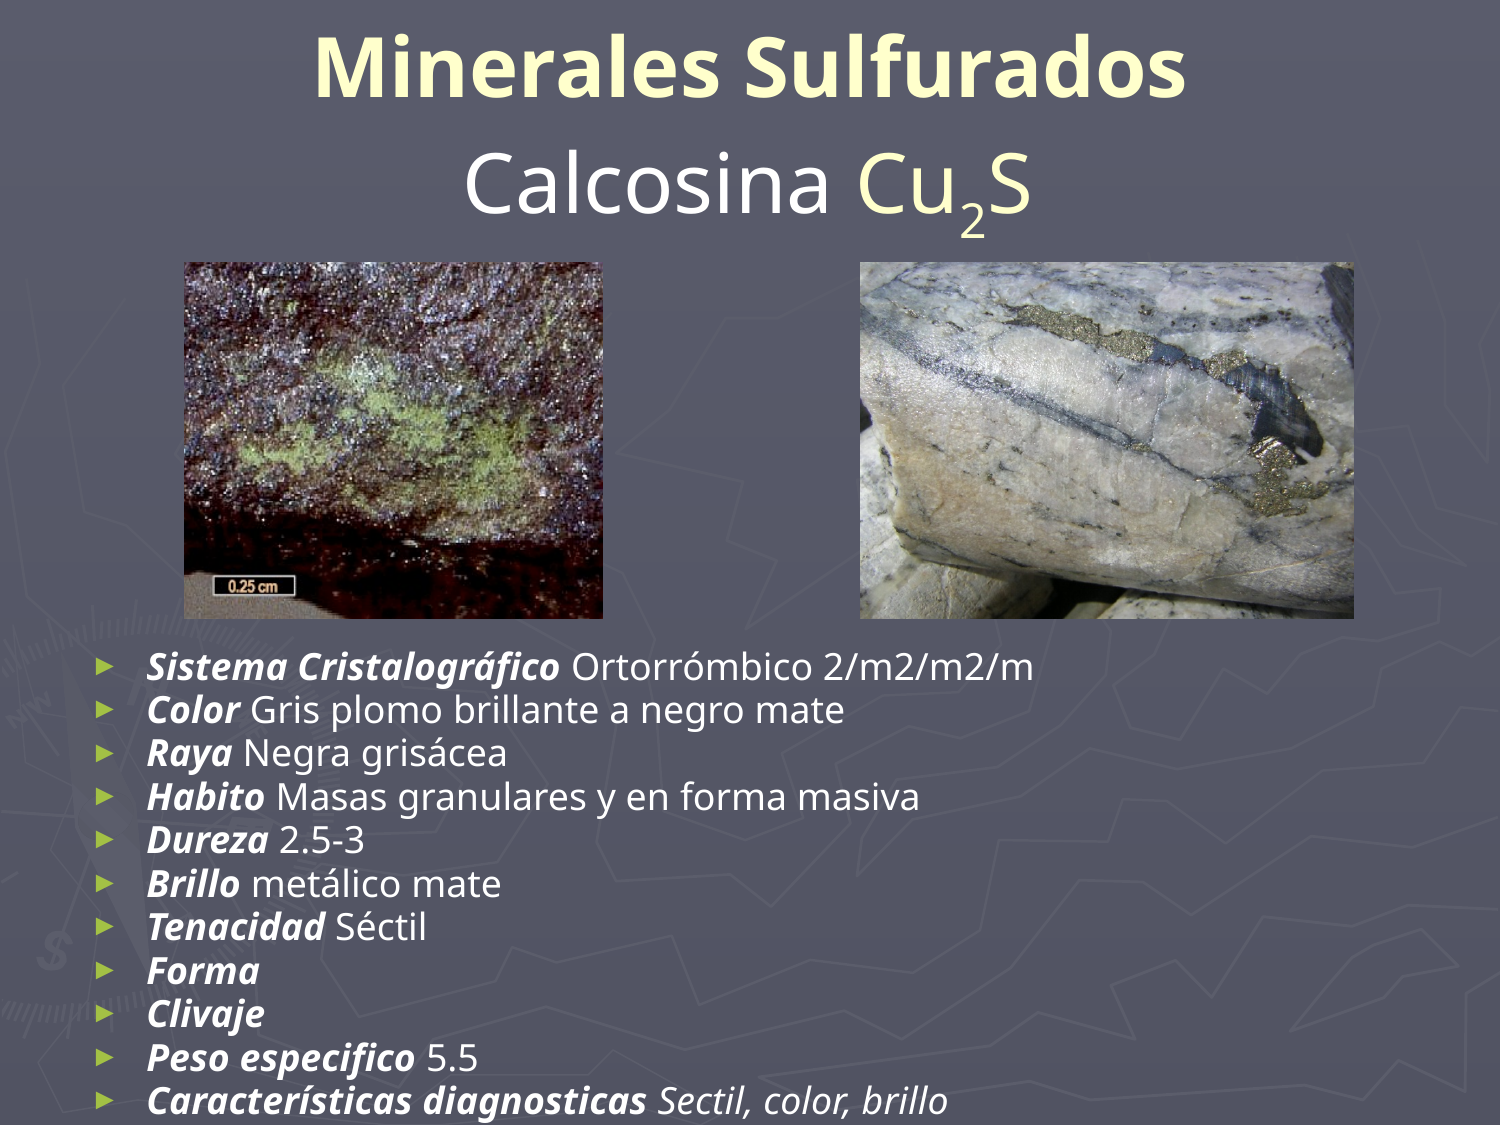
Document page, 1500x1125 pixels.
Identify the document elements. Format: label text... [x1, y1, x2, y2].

title Minerales Sulfurados Calcosina Cu2S [49, 37, 1451, 226]
list Sistema Cristalográfico Ortorrómbico 2/m2/m2/m Color Gris plomo brillante a negro mate Raya Negra grisácea Habito Masas granulares y en forma masiva Dureza 2.5-3 Brillo metálico mate Tenacidad Séctil Forma Clivaje Peso especifico 5.5 Características diagnosticas Sectil, color, brillo [74, 643, 1426, 1048]
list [859, 262, 1354, 620]
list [184, 262, 603, 620]
